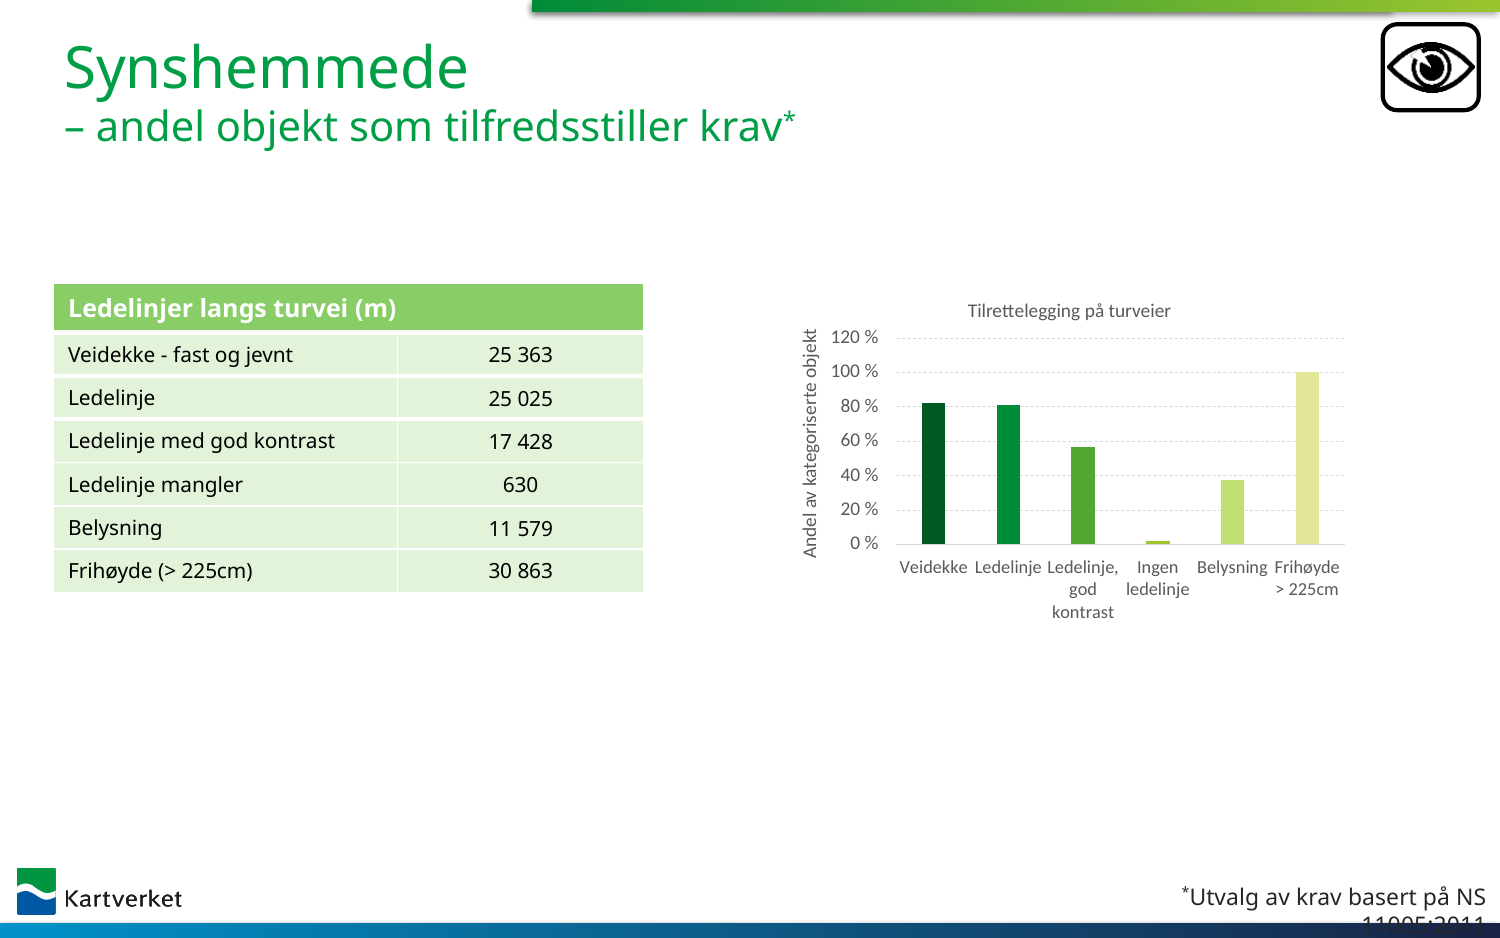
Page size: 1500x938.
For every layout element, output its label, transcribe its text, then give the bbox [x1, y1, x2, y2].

text_box *Utvalg av krav basert på NS 11005:2011 [1068, 873, 1500, 938]
table_cell 30 863 [398, 550, 643, 592]
table_cell 25 025 [398, 378, 643, 417]
table_header Ledelinjer langs turvei (m) [54, 284, 643, 330]
table_cell Ledelinje mangler [54, 463, 397, 505]
table_cell 17 428 [398, 421, 643, 462]
table_cell Ledelinje med god kontrast [54, 421, 397, 462]
table_cell 630 [398, 463, 643, 505]
table_cell Veidekke - fast og jevnt [54, 335, 397, 374]
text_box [1382, 24, 1480, 111]
table_cell Ledelinje [54, 378, 397, 417]
picture [791, 291, 1348, 630]
table_cell Frihøyde (> 225cm) [54, 550, 397, 592]
table_cell 25 363 [398, 335, 643, 374]
text_box Synshemmede – andel objekt som tilfredsstiller krav* [49, 24, 1431, 158]
table_cell 11 579 [398, 507, 643, 548]
table_cell Belysning [54, 507, 397, 548]
